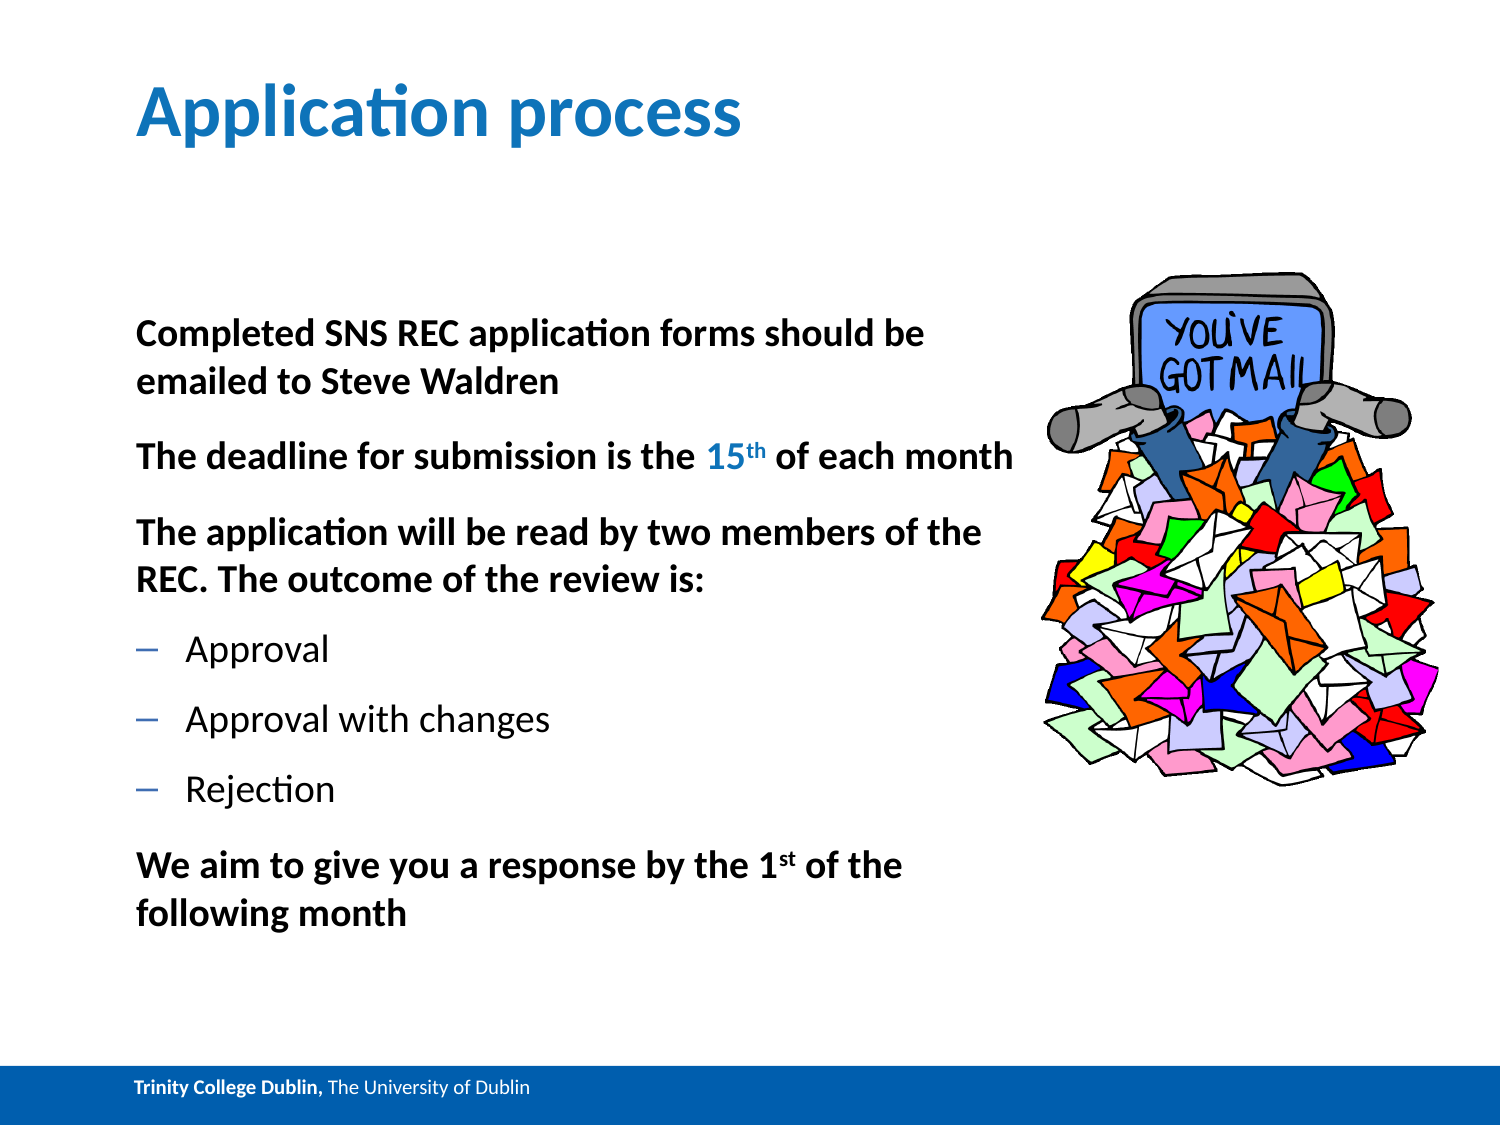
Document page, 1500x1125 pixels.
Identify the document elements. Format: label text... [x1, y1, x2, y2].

list Completed SNS REC application forms should be emailed to Steve Waldren The deadline for submission is the 15th of each month The application will be read by two members of the REC. The outcome of the review is: Approval Approval with changes Rejection We aim to give you a response by the 1st of the following month [135, 307, 1018, 980]
picture [1040, 271, 1439, 787]
title Application process [135, 59, 1367, 152]
